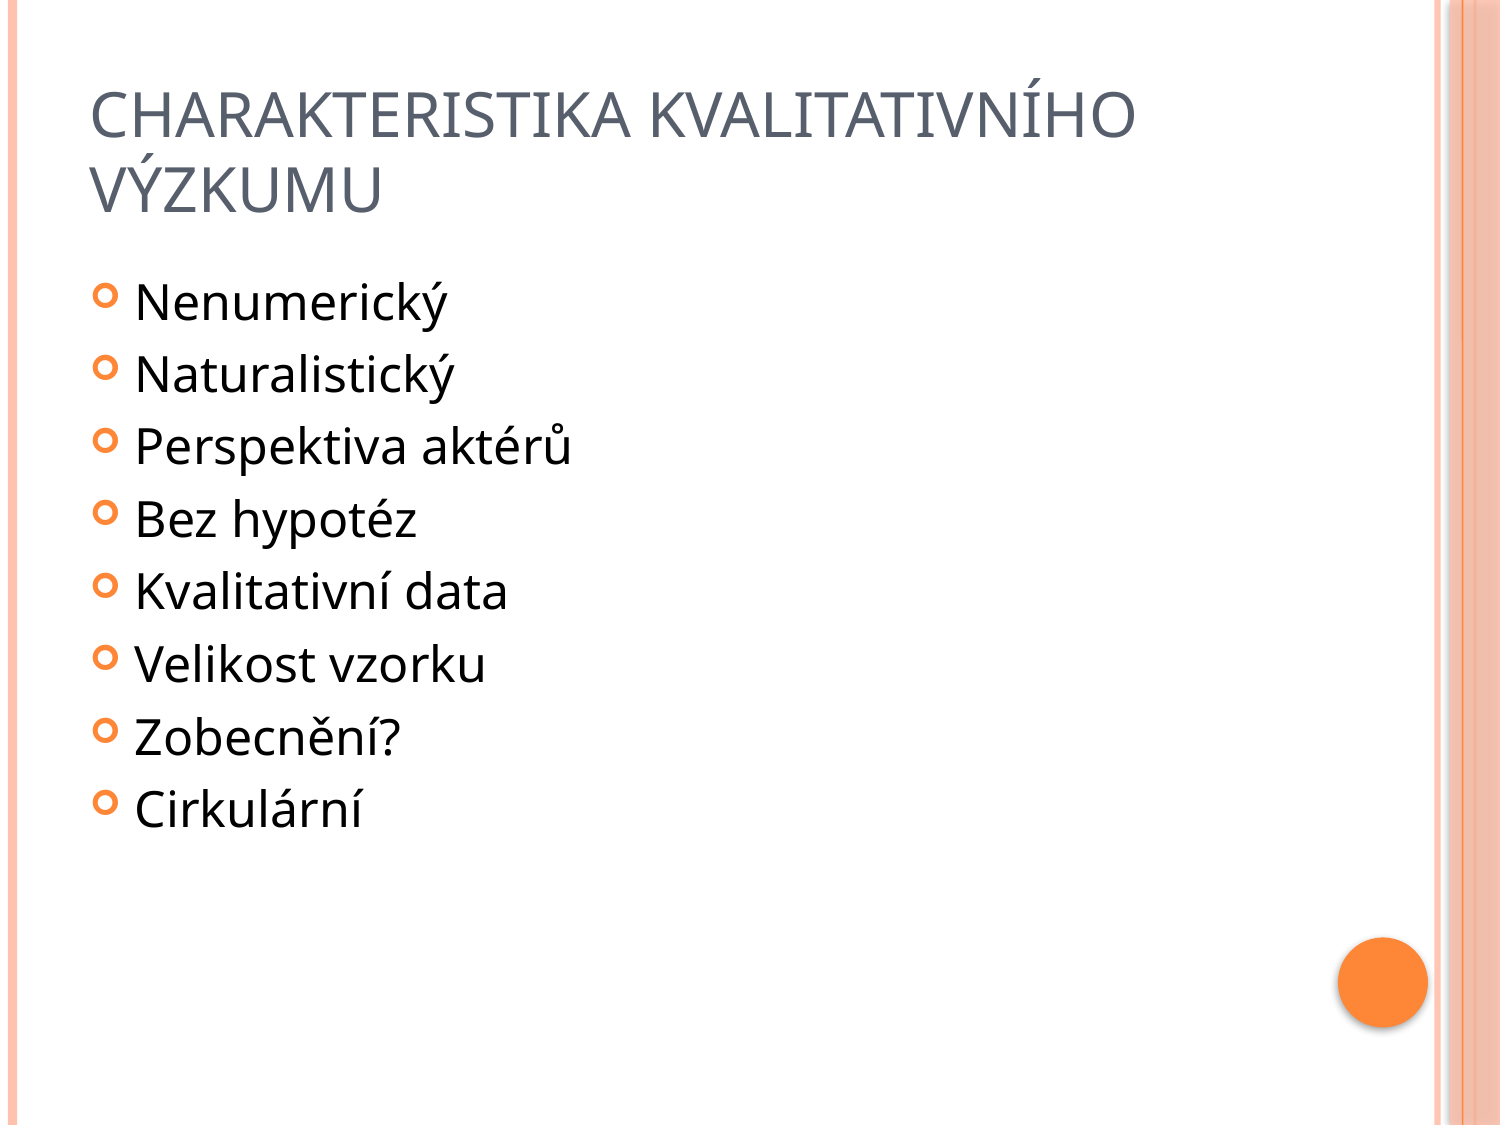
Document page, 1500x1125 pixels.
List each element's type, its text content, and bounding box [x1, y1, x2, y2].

list Nenumerický Naturalistický Perspektiva aktérů Bez hypotéz Kvalitativní data Velikost vzorku Zobecnění? Cirkulární [75, 262, 1300, 1062]
title Charakteristika kvalitativního výzkumu [75, 45, 1300, 233]
